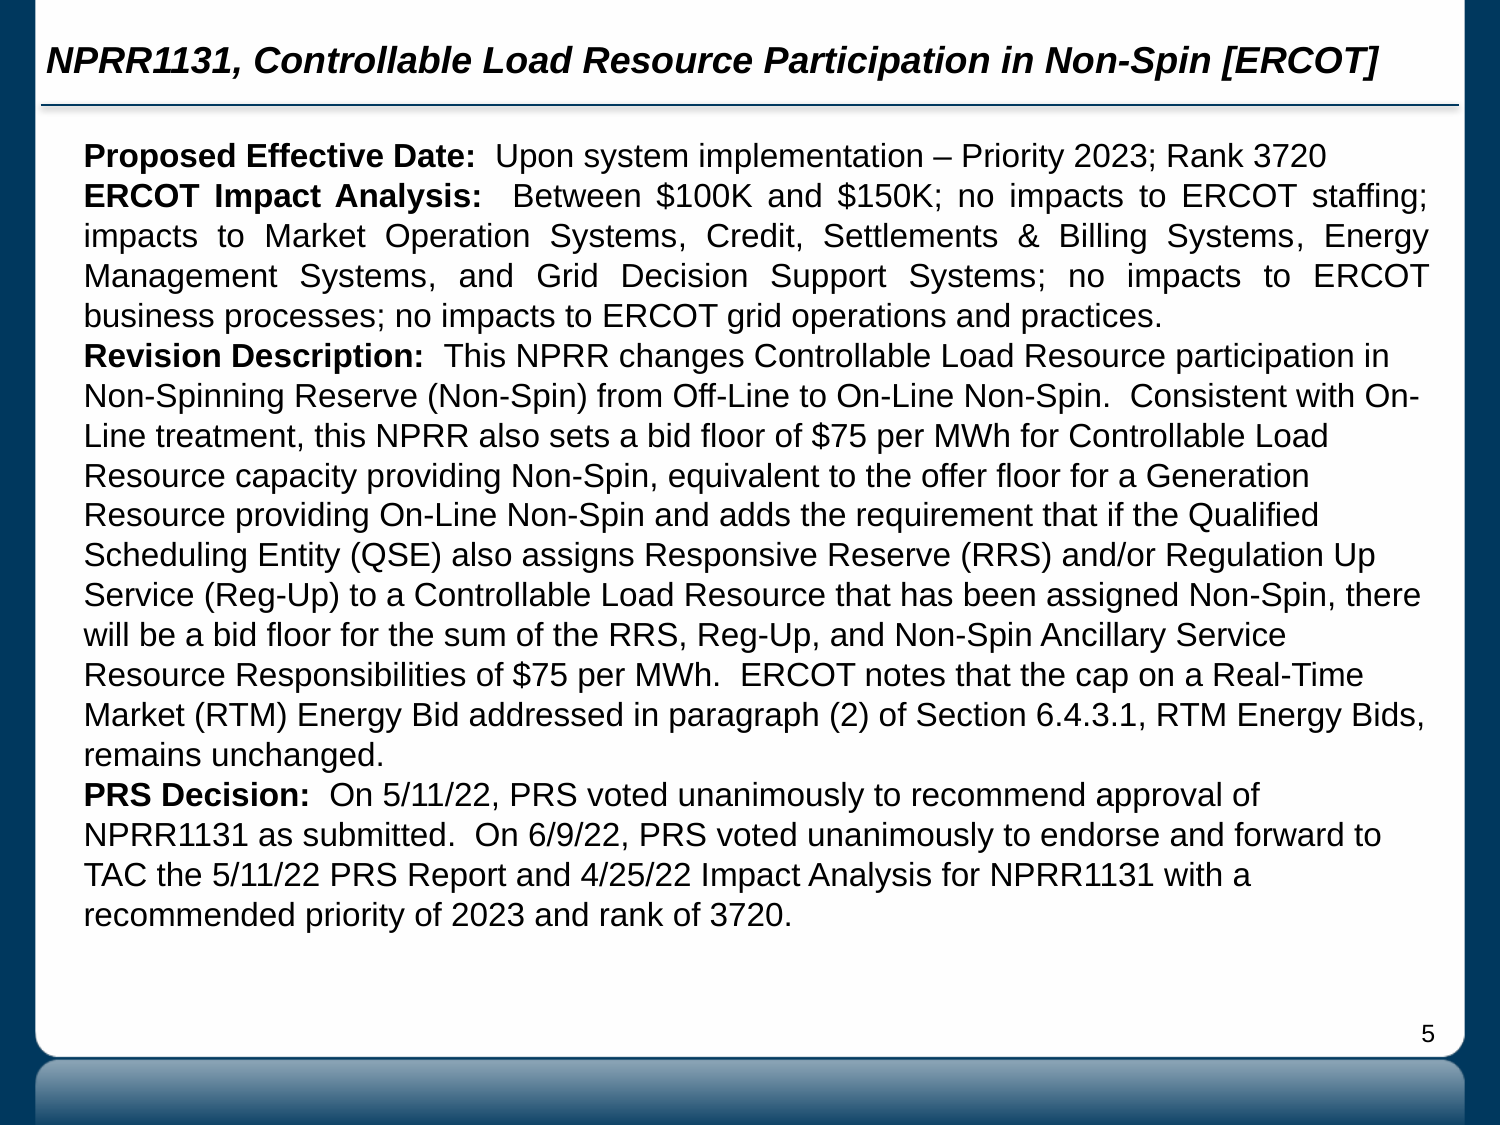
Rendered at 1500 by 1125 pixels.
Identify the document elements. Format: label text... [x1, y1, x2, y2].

title NPRR1131, Controllable Load Resource Participation in Non-Spin [ERCOT] [31, 20, 1464, 97]
picture [35, 0, 1465, 1125]
text_box Proposed Effective Date: Upon system implementation – Priority 2023; Rank 3720 ERCOT Impact Analysis: Between $100K and $150K; no impacts to ERCOT staffing; impacts to Market Operation Systems, Credit, Settlements & Billing Systems, Energy Management Systems, and Grid Decision Support Systems; no impacts to ERCOT business processes; no impacts to ERCOT grid operations and practices. Revision Description: This NPRR changes Controllable Load Resource participation in Non-Spinning Reserve (Non-Spin) from Off-Line to On-Line Non-Spin. Consistent with On-Line treatment, this NPRR also sets a bid floor of $75 per MWh for Controllable Load Resource capacity providing Non-Spin, equivalent to the offer floor for a Generation Resource providing On-Line Non-Spin and adds the requirement that if the Qualified Scheduling Entity (QSE) also assigns Responsive Reserve (RRS) and/or Regulation Up Service (Reg-Up) to a Controllable Load Resource that has been assigned Non-Spin, there will be a bid floor for the sum of the RRS, Reg-Up, and Non-Spin Ancillary Service Resource Responsibilities of $75 per MWh. ERCOT notes that the cap on a Real-Time Market (RTM) Energy Bid addressed in paragraph (2) of Section 6.4.3.1, RTM Energy Bids, remains unchanged. PRS Decision: On 5/11/22, PRS voted unanimously to recommend approval of NPRR1131 as submitted. On 6/9/22, PRS voted unanimously to endorse and forward to TAC the 5/11/22 PRS Report and 4/25/22 Impact Analysis for NPRR1131 with a recommended priority of 2023 and rank of 3720. [31, 126, 1444, 941]
